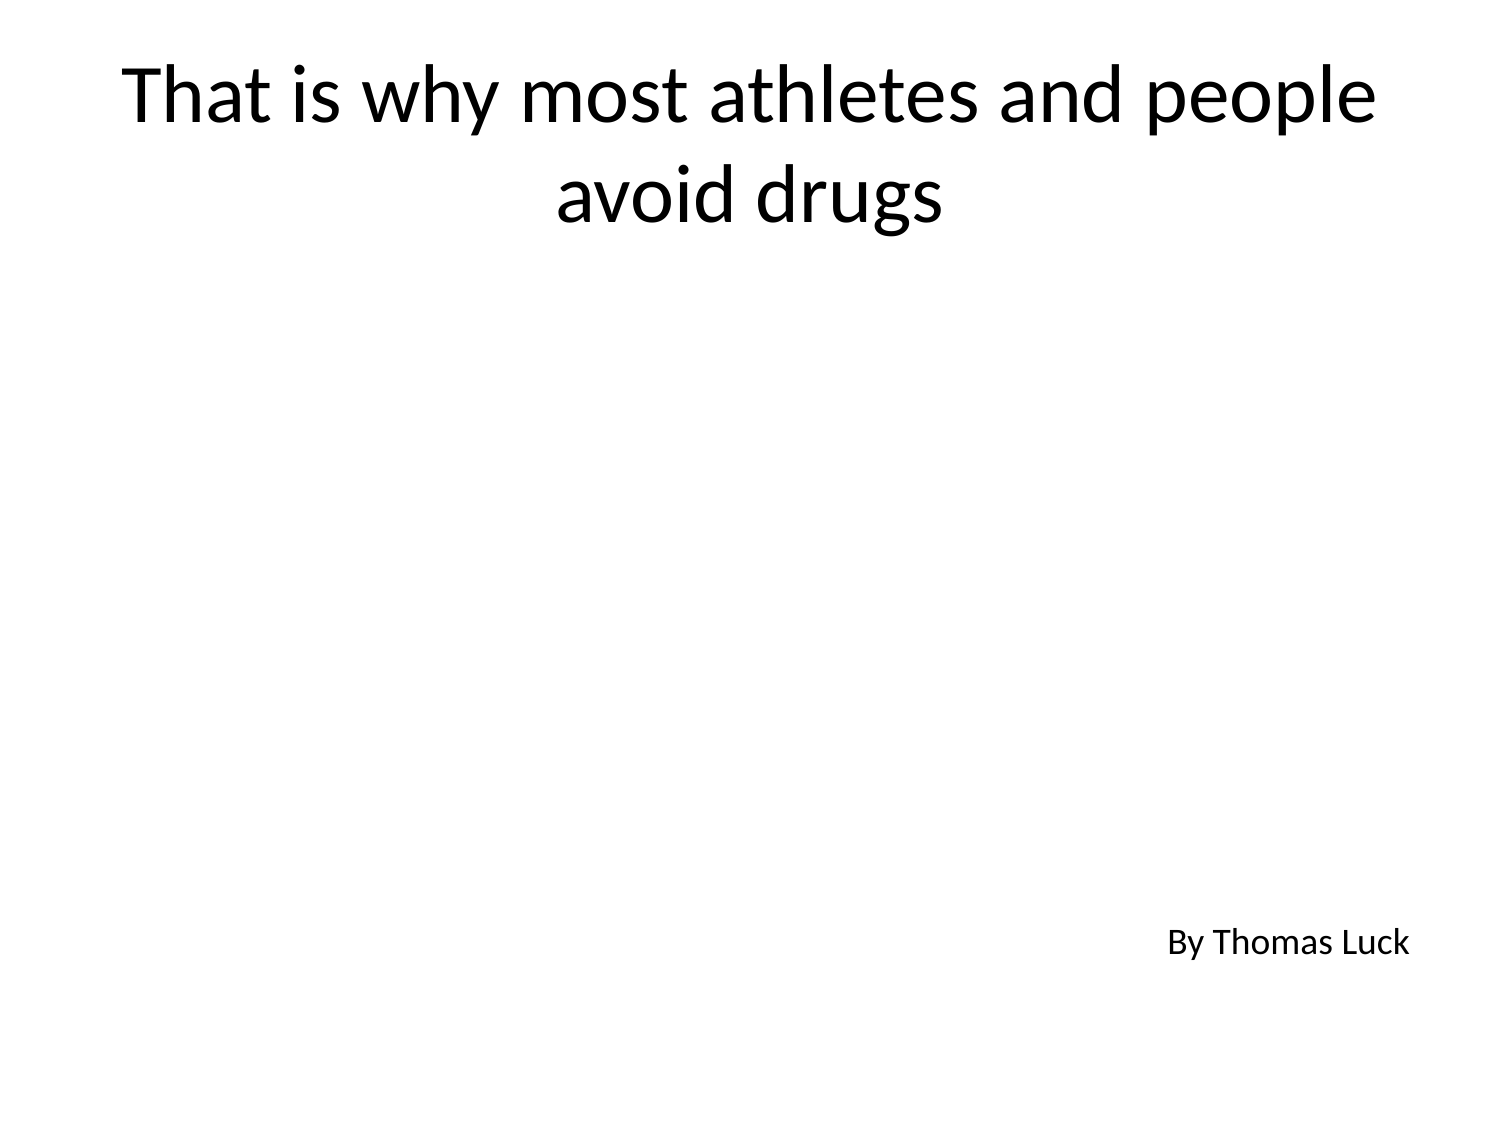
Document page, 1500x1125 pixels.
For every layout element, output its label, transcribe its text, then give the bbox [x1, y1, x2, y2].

title That is why most athletes and people avoid drugs [74, 44, 1426, 233]
list By Thomas Luck [74, 262, 1426, 1006]
